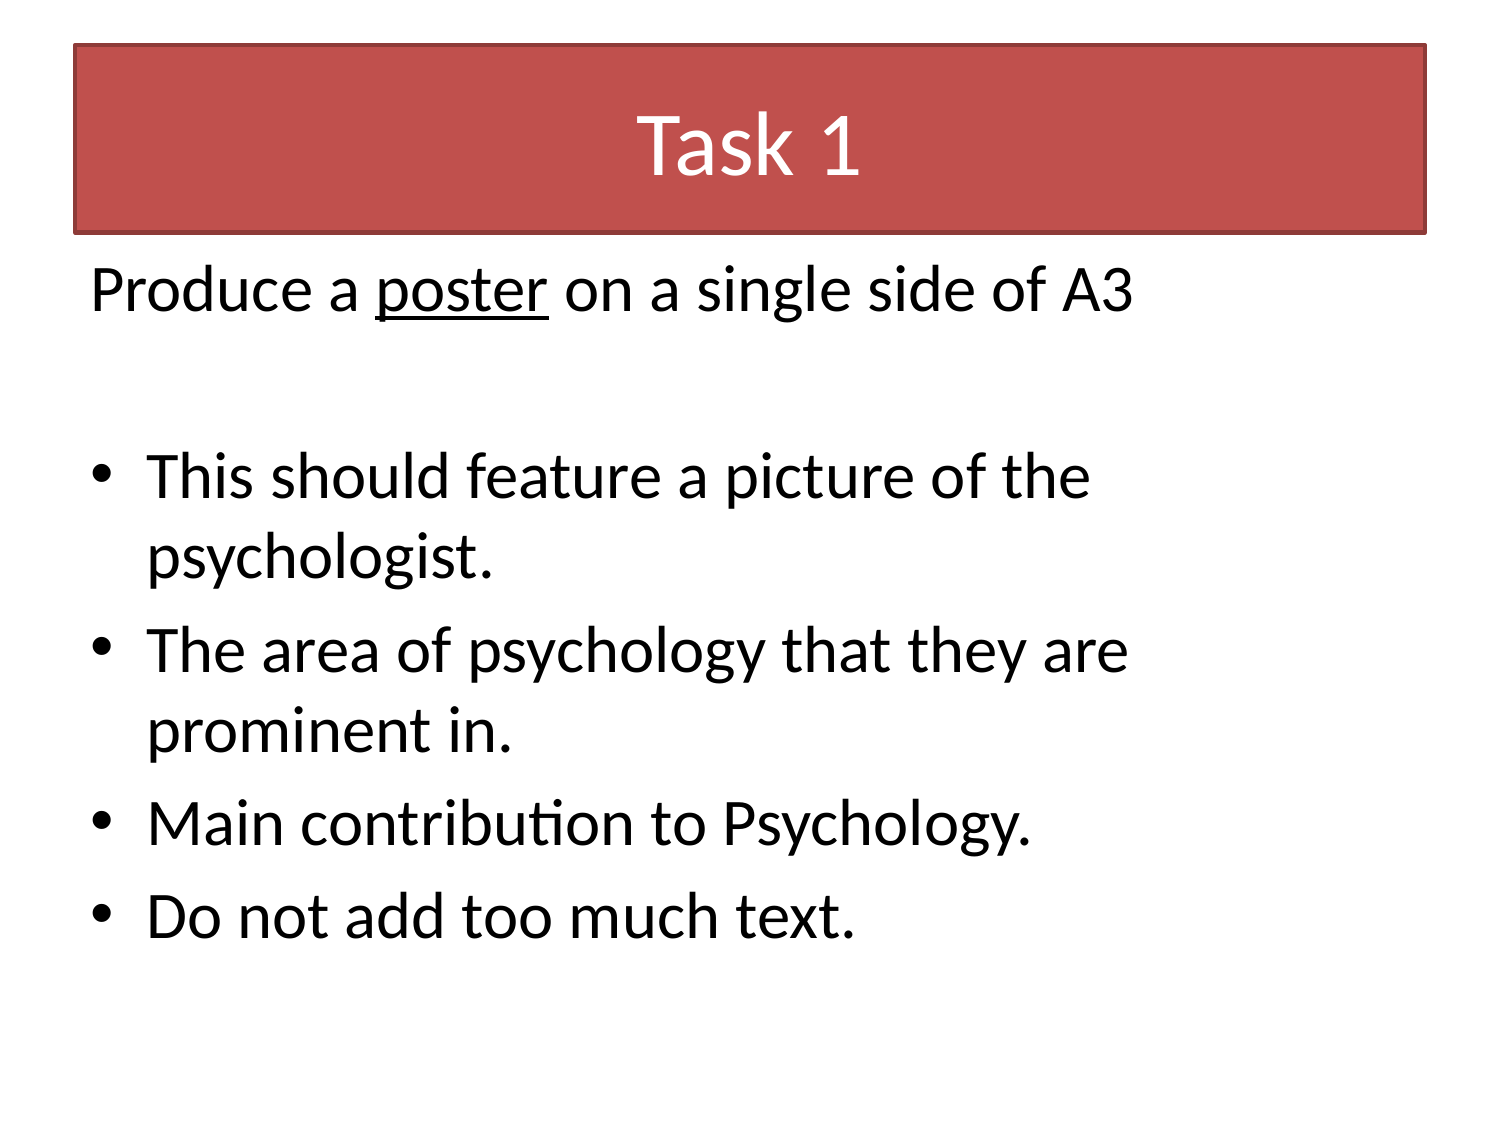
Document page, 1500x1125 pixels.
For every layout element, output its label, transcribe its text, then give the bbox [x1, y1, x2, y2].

title Task 1 [73, 43, 1427, 235]
list Produce a poster on a single side of A3 This should feature a picture of the psychologist. The area of psychology that they are prominent in. Main contribution to Psychology. Do not add too much text. [75, 237, 1425, 1005]
